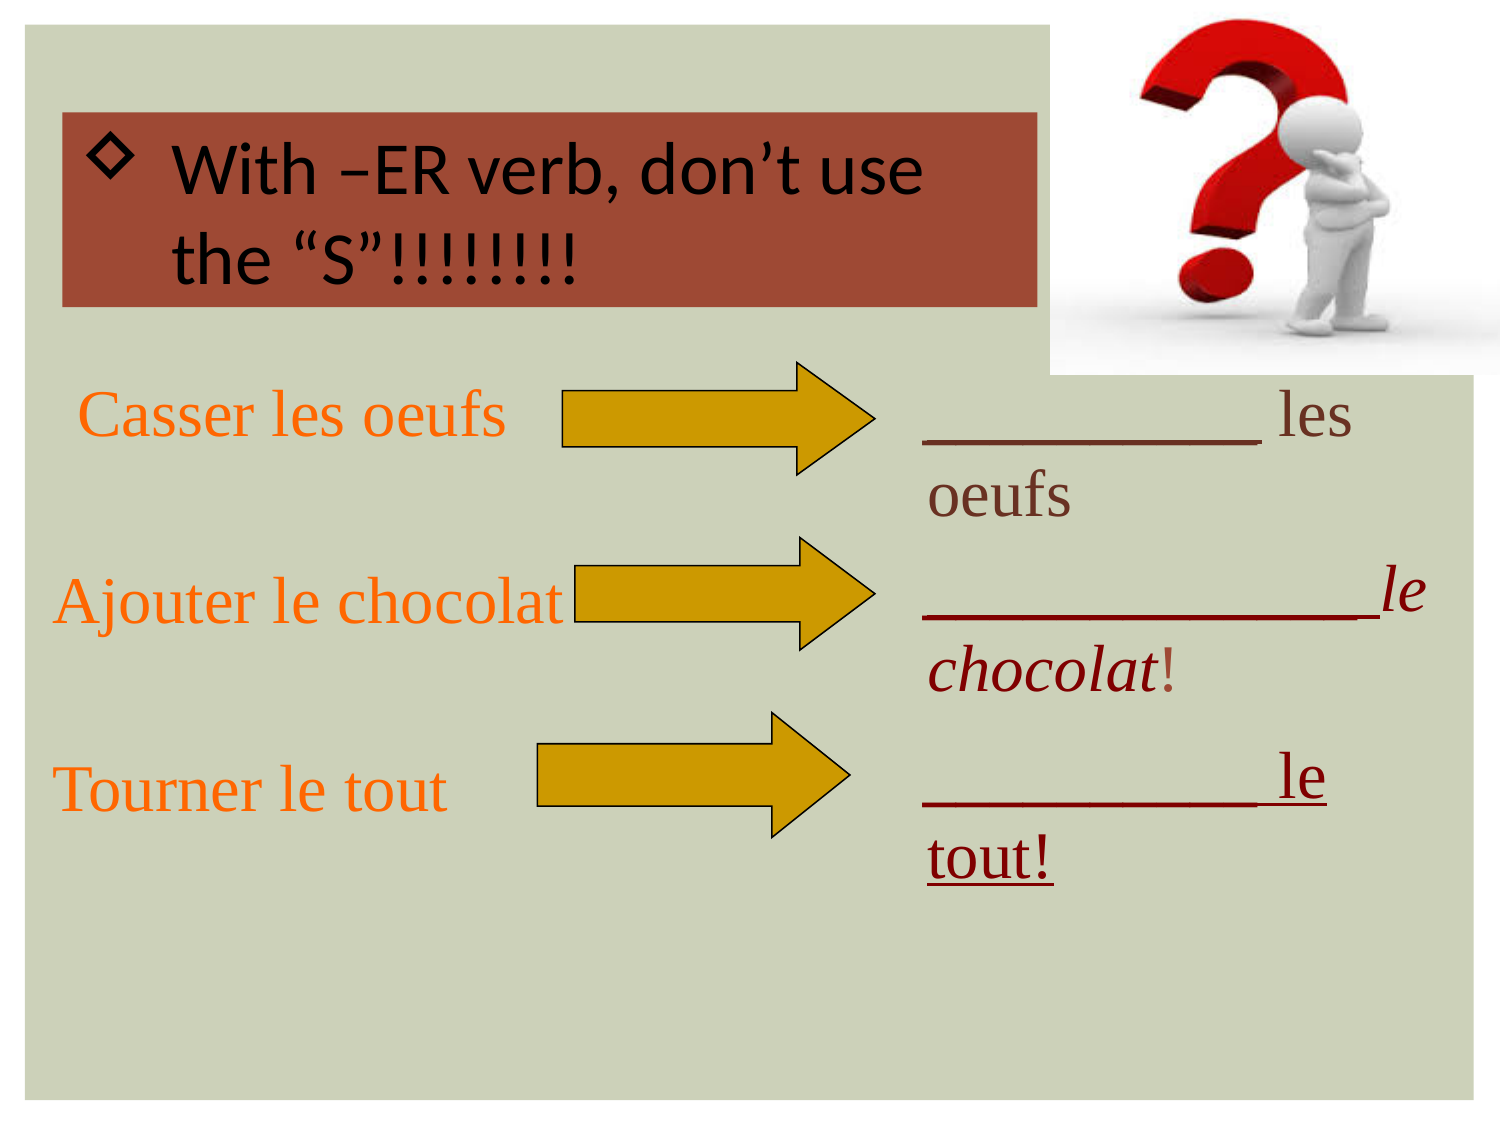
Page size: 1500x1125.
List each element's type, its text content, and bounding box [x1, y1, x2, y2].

text_box [574, 537, 875, 651]
text_box Casser les oeufs [62, 362, 675, 458]
text_box __________ les oeufs [912, 362, 1400, 537]
text_box [537, 712, 850, 838]
text_box _____________ le chocolat! [912, 537, 1500, 713]
text_box Ajouter le chocolat [37, 549, 588, 645]
picture [1049, 0, 1500, 376]
text_box With –ER verb, don’t use the “S”!!!!!!!! [62, 112, 1038, 308]
text_box __________ le tout! [912, 724, 1363, 900]
text_box [562, 362, 875, 475]
text_box Tourner le tout [37, 737, 550, 833]
